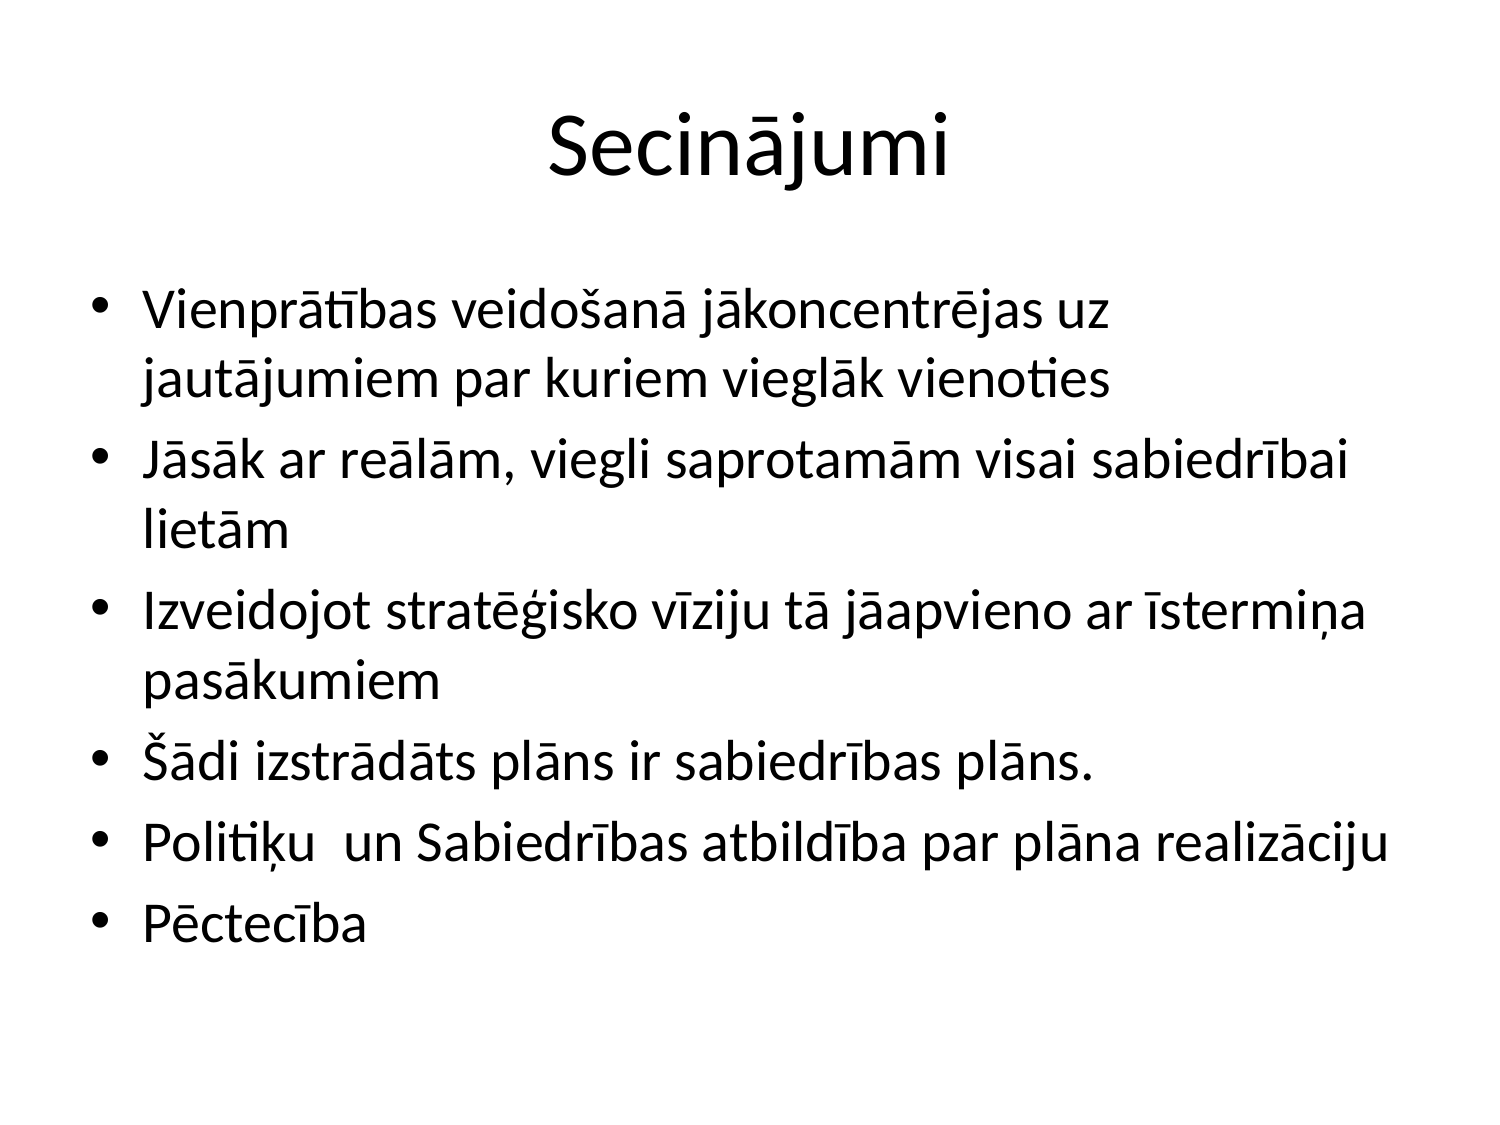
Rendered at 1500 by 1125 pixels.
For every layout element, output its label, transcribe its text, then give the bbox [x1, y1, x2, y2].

title Secinājumi [75, 45, 1425, 233]
list Vienprātības veidošanā jākoncentrējas uz jautājumiem par kuriem vieglāk vienoties Jāsāk ar reālām, viegli saprotamām visai sabiedrībai lietām Izveidojot stratēģisko vīziju tā jāapvieno ar īstermiņa pasākumiem Šādi izstrādāts plāns ir sabiedrības plāns. Politiķu un Sabiedrības atbildība par plāna realizāciju Pēctecība [75, 262, 1425, 1005]
